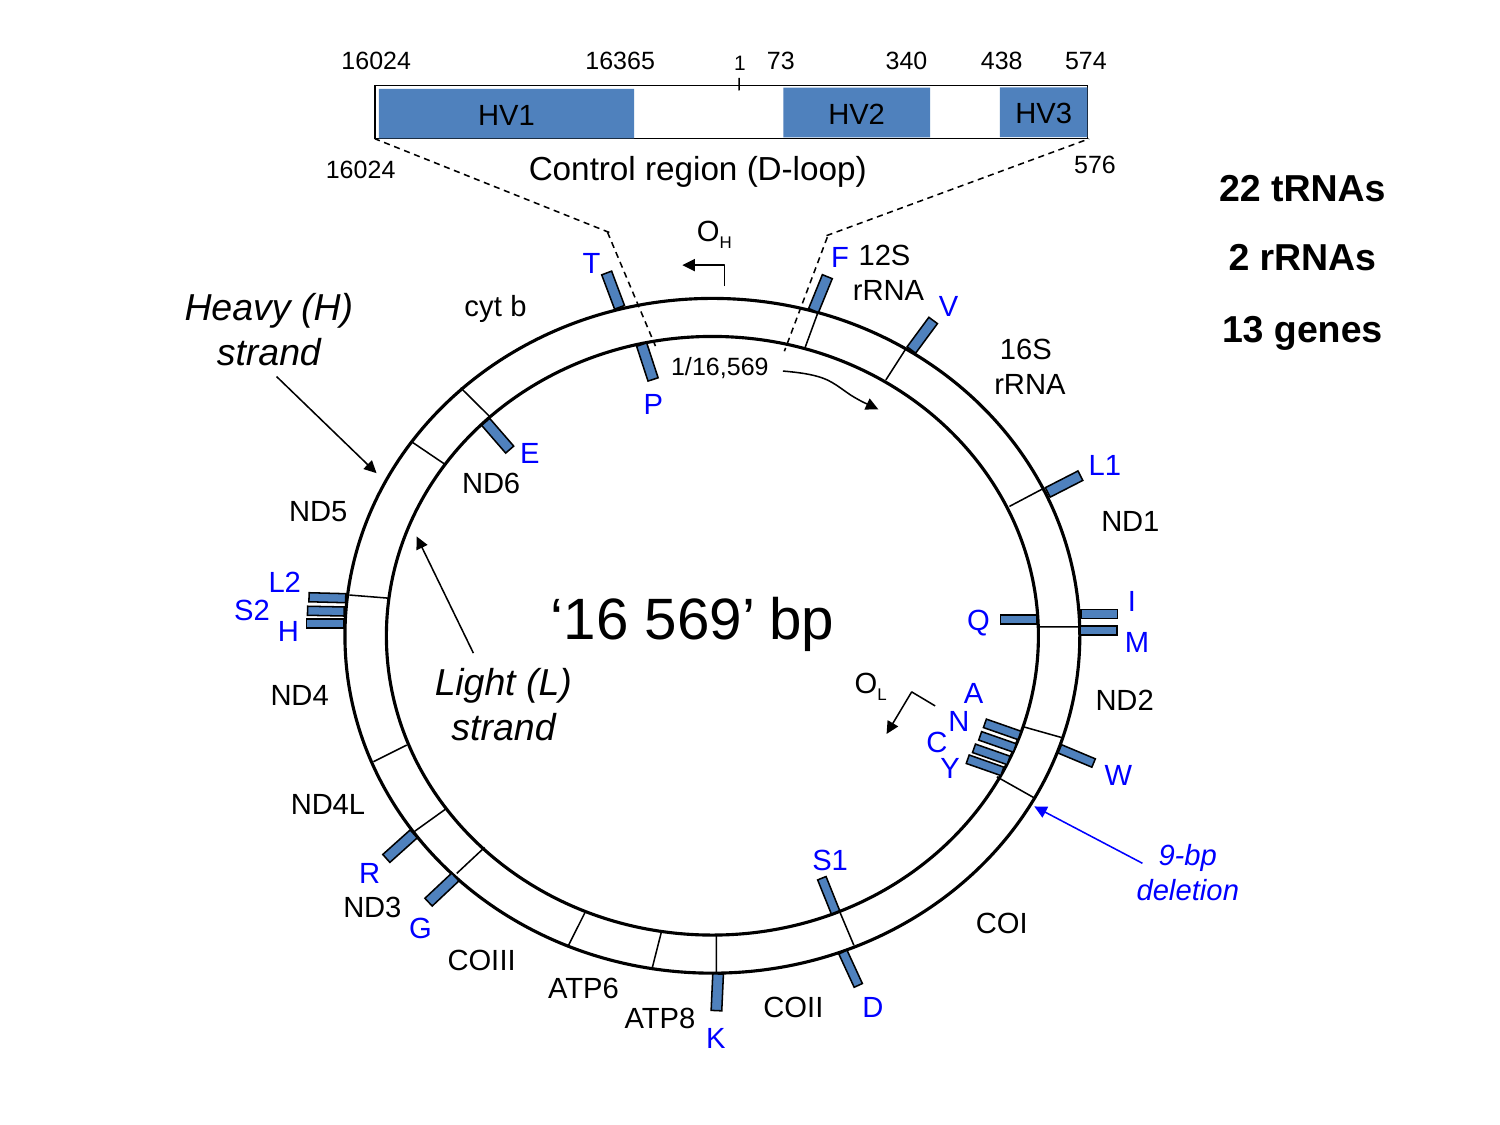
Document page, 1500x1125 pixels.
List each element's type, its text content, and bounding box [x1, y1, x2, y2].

text_box Heavy (H) strand [165, 275, 213, 381]
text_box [218, 36, 1411, 1063]
